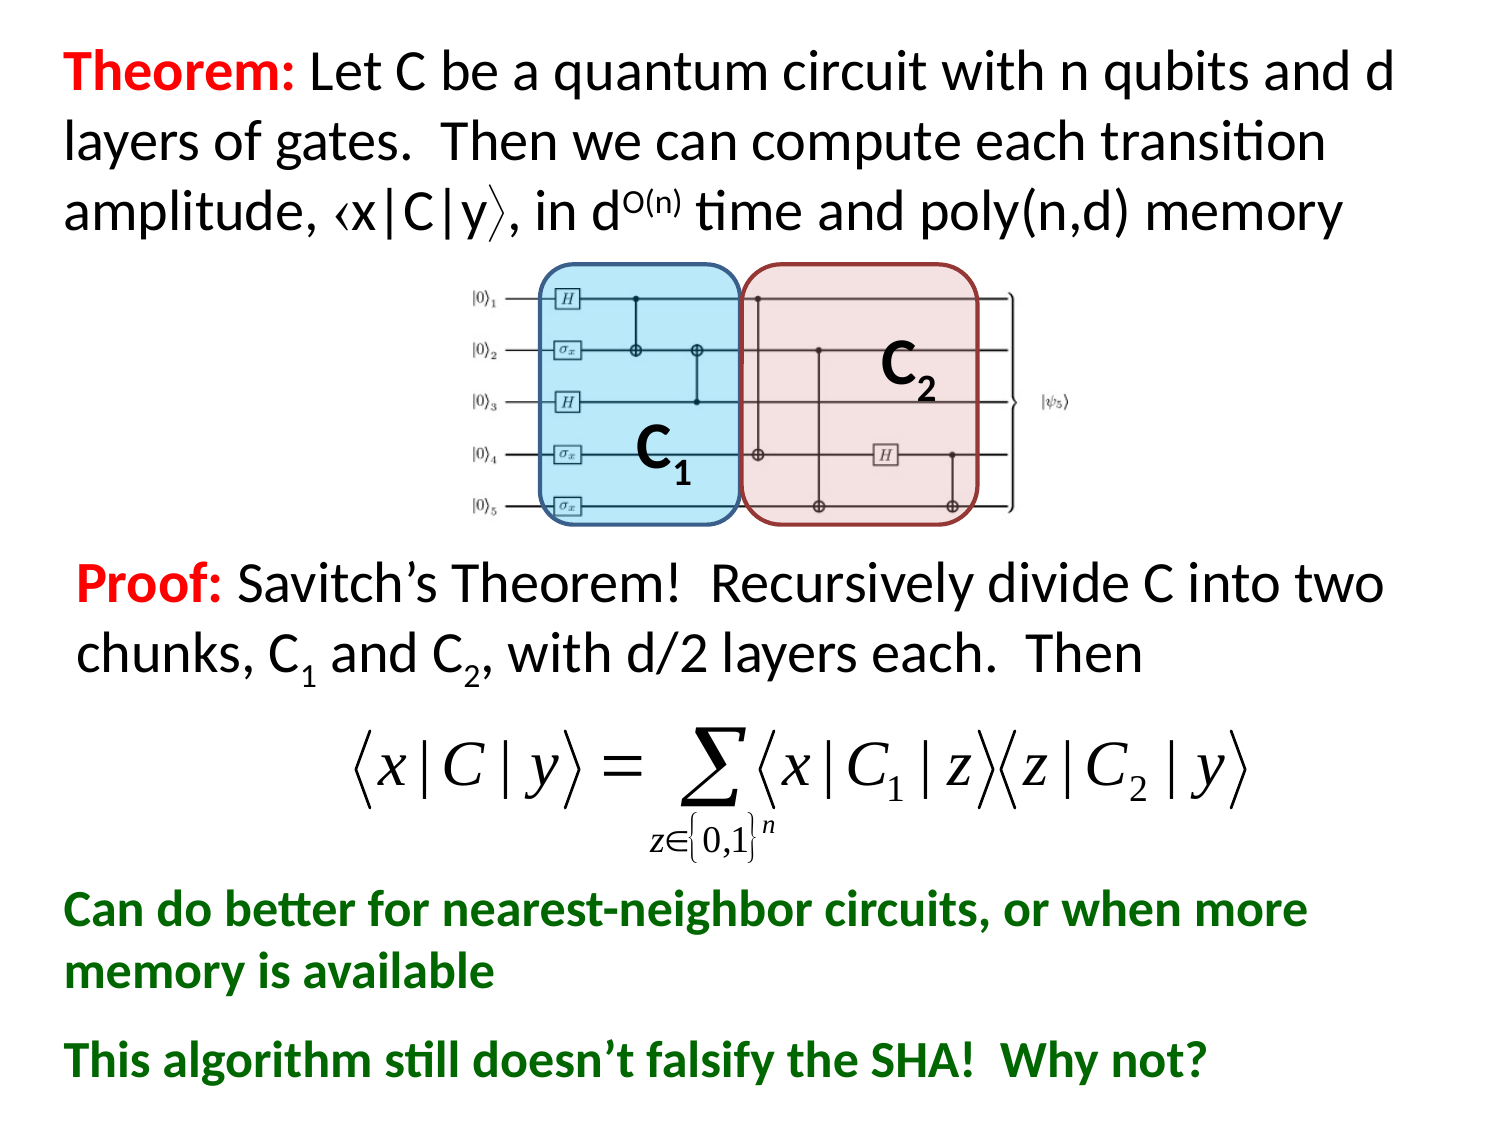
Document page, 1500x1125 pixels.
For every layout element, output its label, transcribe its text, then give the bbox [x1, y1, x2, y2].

text_box Theorem: Let C be a quantum circuit with n qubits and d layers of gates. Then we can compute each transition amplitude, x|C|y, in dO(n) time and poly(n,d) memory [48, 24, 1437, 250]
text_box Can do better for nearest-neighbor circuits, or when more memory is available This algorithm still doesn’t falsify the SHA! Why not? [48, 866, 1424, 1095]
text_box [472, 264, 1068, 525]
text_box Proof: Savitch’s Theorem! Recursively divide C into two chunks, C1 and C2, with d/2 layers each. Then [61, 536, 1437, 702]
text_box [343, 715, 1258, 872]
